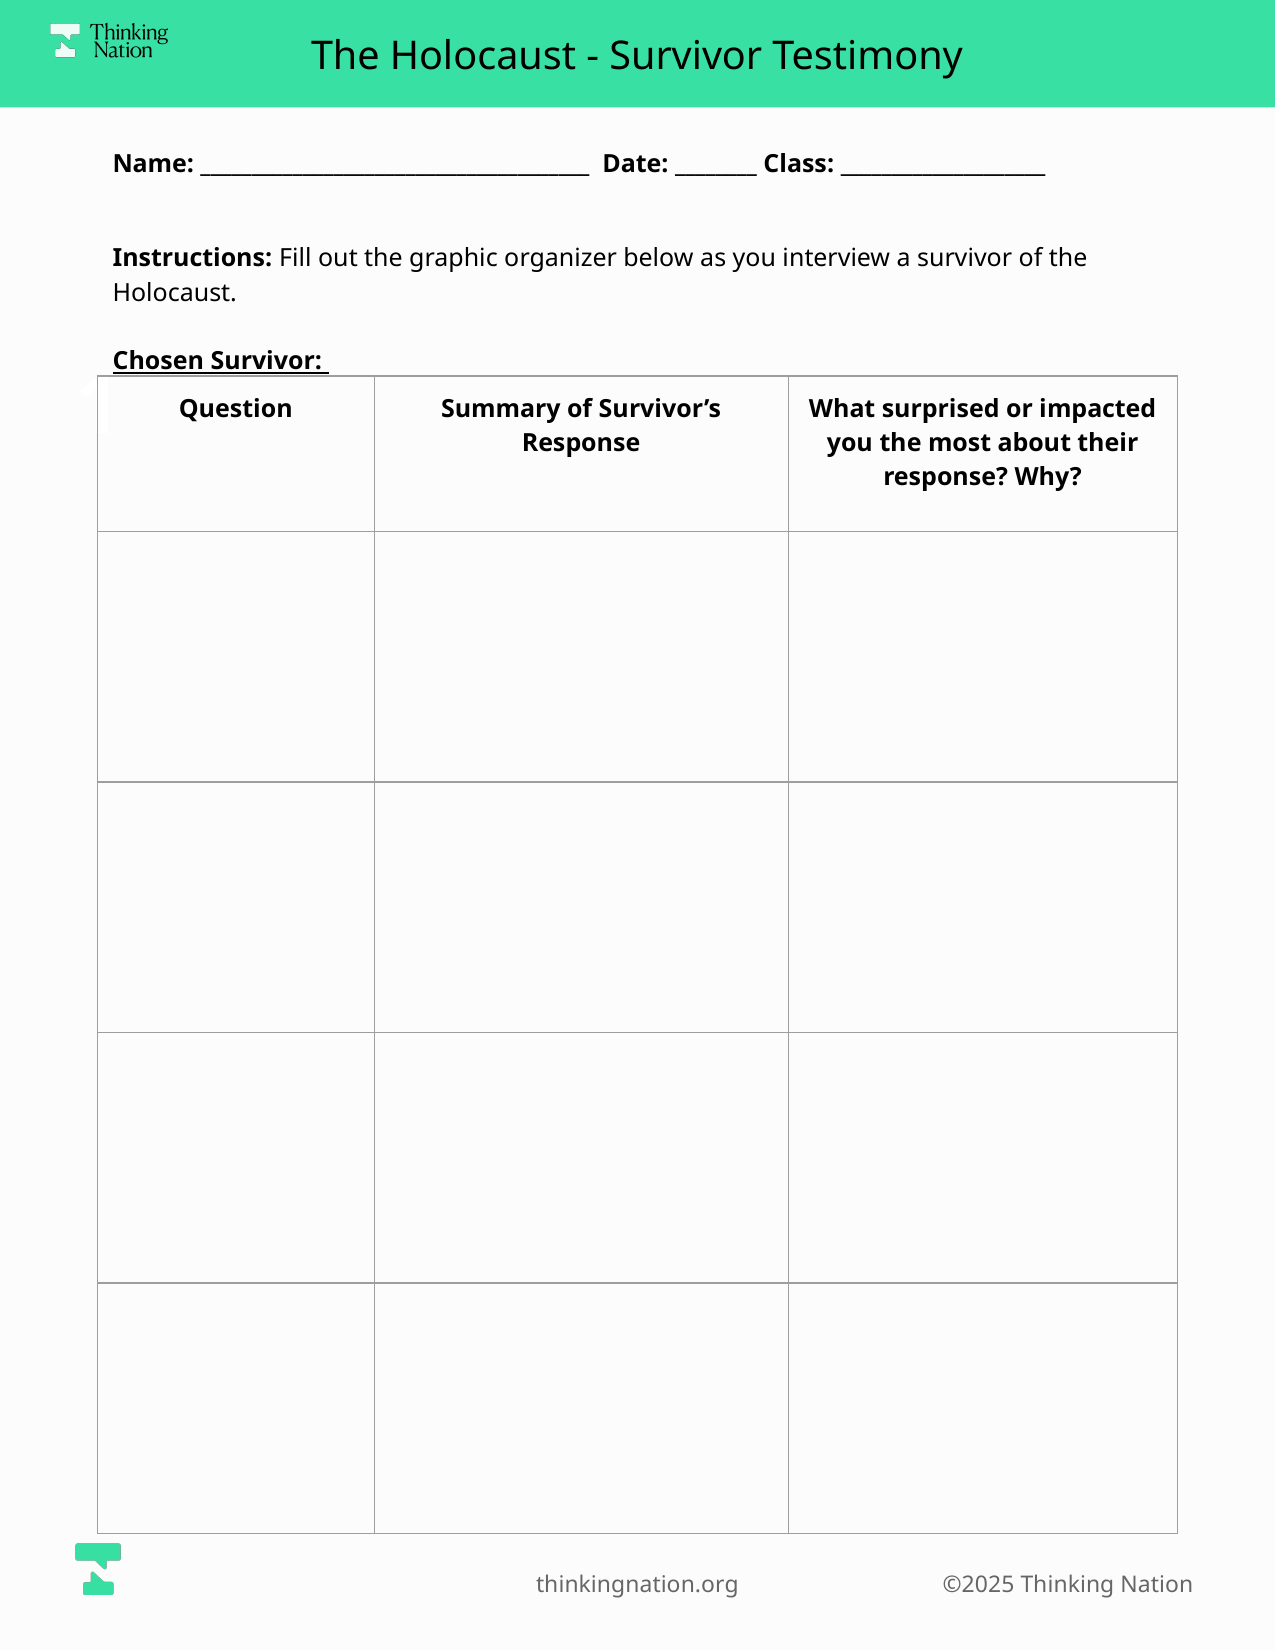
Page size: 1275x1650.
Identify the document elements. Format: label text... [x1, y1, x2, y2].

text_box thinkingnation.org [486, 1553, 789, 1605]
table_header Summary of Survivor’s Response [375, 377, 788, 531]
table_cell [375, 532, 788, 781]
text_box Name: ______________________________________ Date: ________ Class: ____________________ Instructions: Fill out the graphic organizer below as you interview a survivor of the Holocaust. Chosen Survivor: [97, 132, 1178, 375]
table_header What surprised or impacted you the most about their response? Why? [789, 377, 1177, 531]
table_header Question [98, 377, 374, 531]
table_cell [375, 1033, 788, 1282]
table_cell [375, 1284, 788, 1533]
table_cell [98, 783, 374, 1032]
table_cell [375, 783, 788, 1032]
table_cell [789, 1033, 1177, 1282]
text_box ©2025 Thinking Nation [907, 1553, 1210, 1605]
table_cell [789, 1284, 1177, 1533]
table_cell [98, 1284, 374, 1533]
text_box 1 [30, 315, 165, 450]
table_cell [789, 783, 1177, 1032]
text_box The Holocaust - Survivor Testimony [0, 0, 1275, 108]
picture [62, 1533, 134, 1605]
picture [36, 12, 172, 69]
table_cell [98, 532, 374, 781]
table_cell [98, 1033, 374, 1282]
table_cell [789, 532, 1177, 781]
